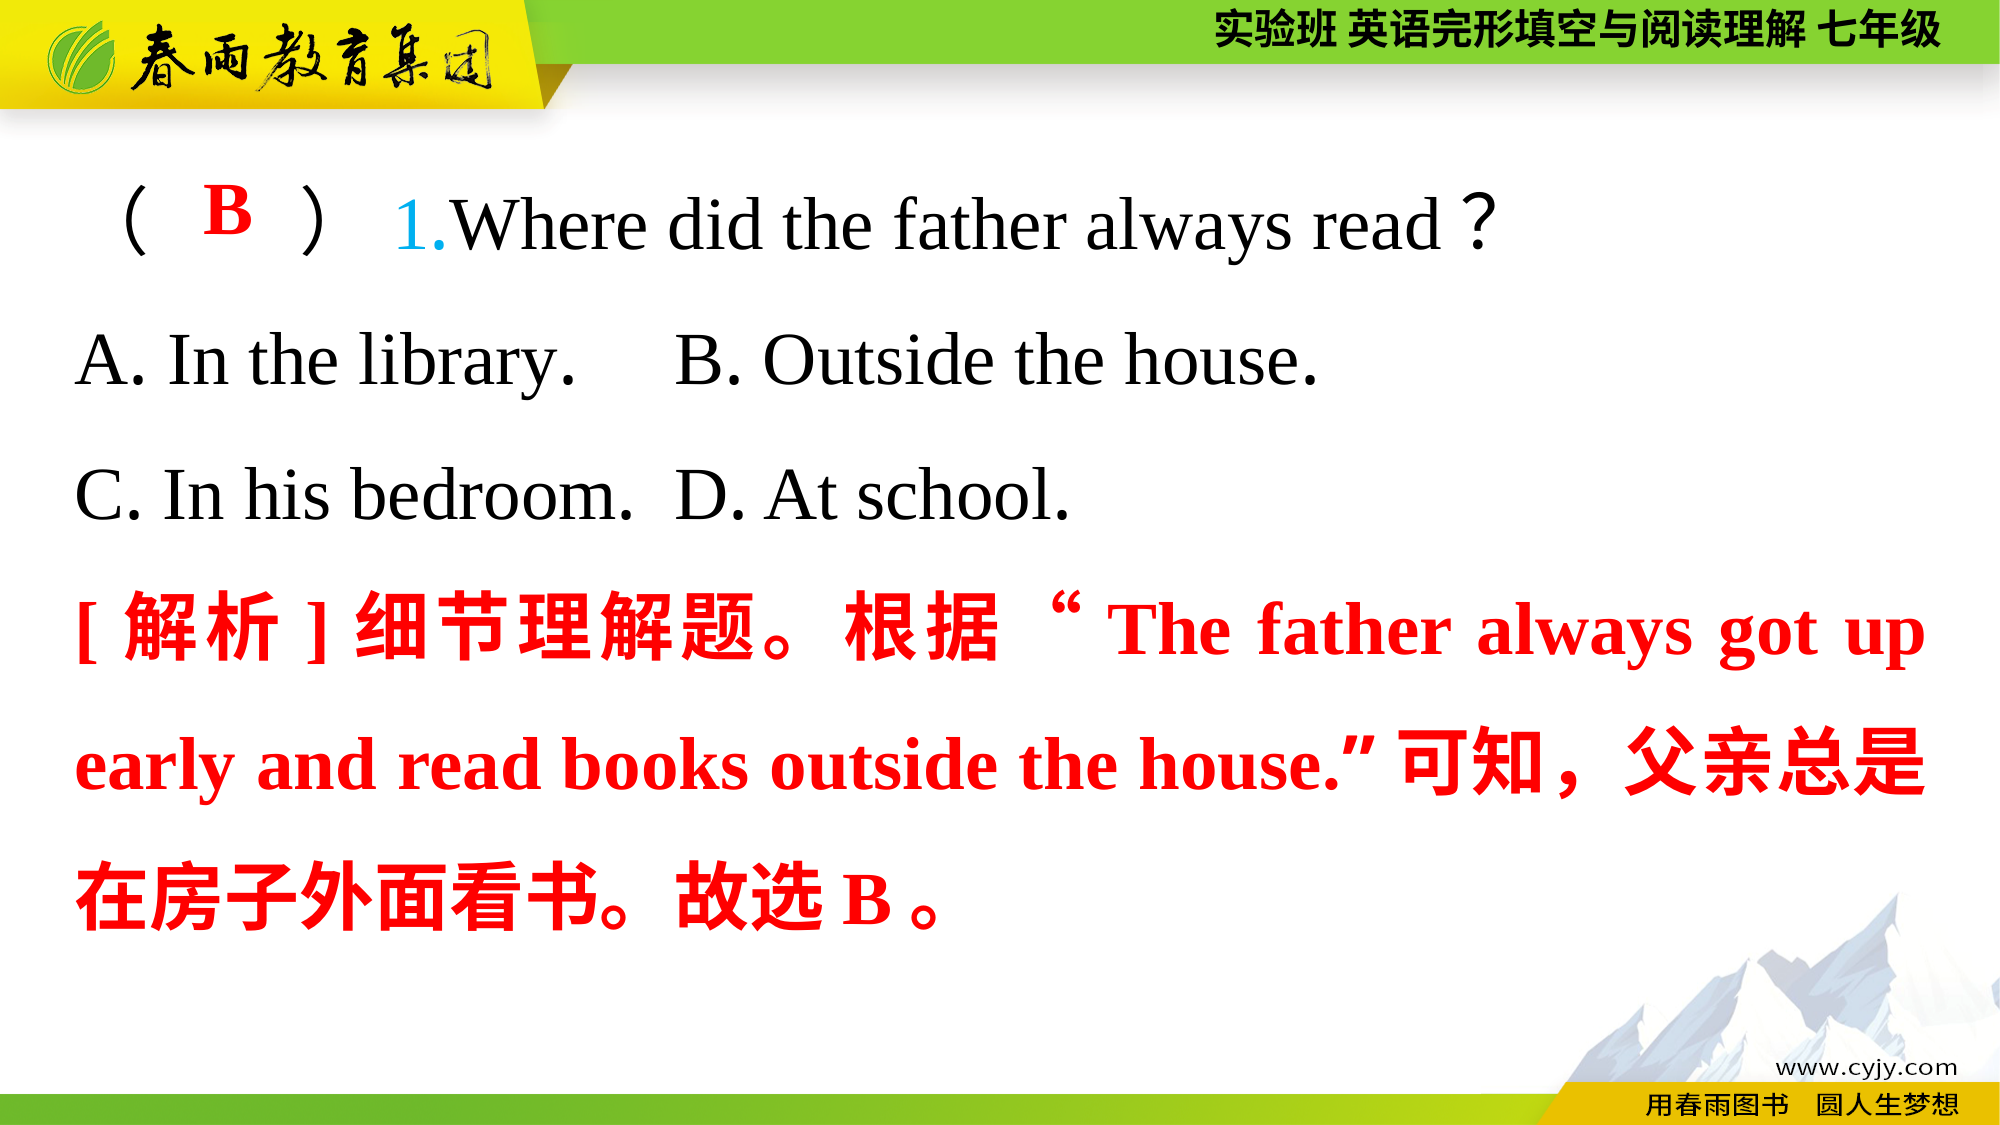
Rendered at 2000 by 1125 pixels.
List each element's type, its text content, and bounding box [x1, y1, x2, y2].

text_box [解析]细节理解题。根据“The father always got up early and read books outside the house.”可知，父亲总是在房子外面看书。故选B。 [59, 527, 1944, 947]
picture [0, 0, 2000, 1125]
text_box B [188, 152, 269, 258]
list （ ）1.Where did the father always read？ A. In the library. B. Outside the house. C. In his bedroom. D. At school. [59, 122, 1944, 527]
